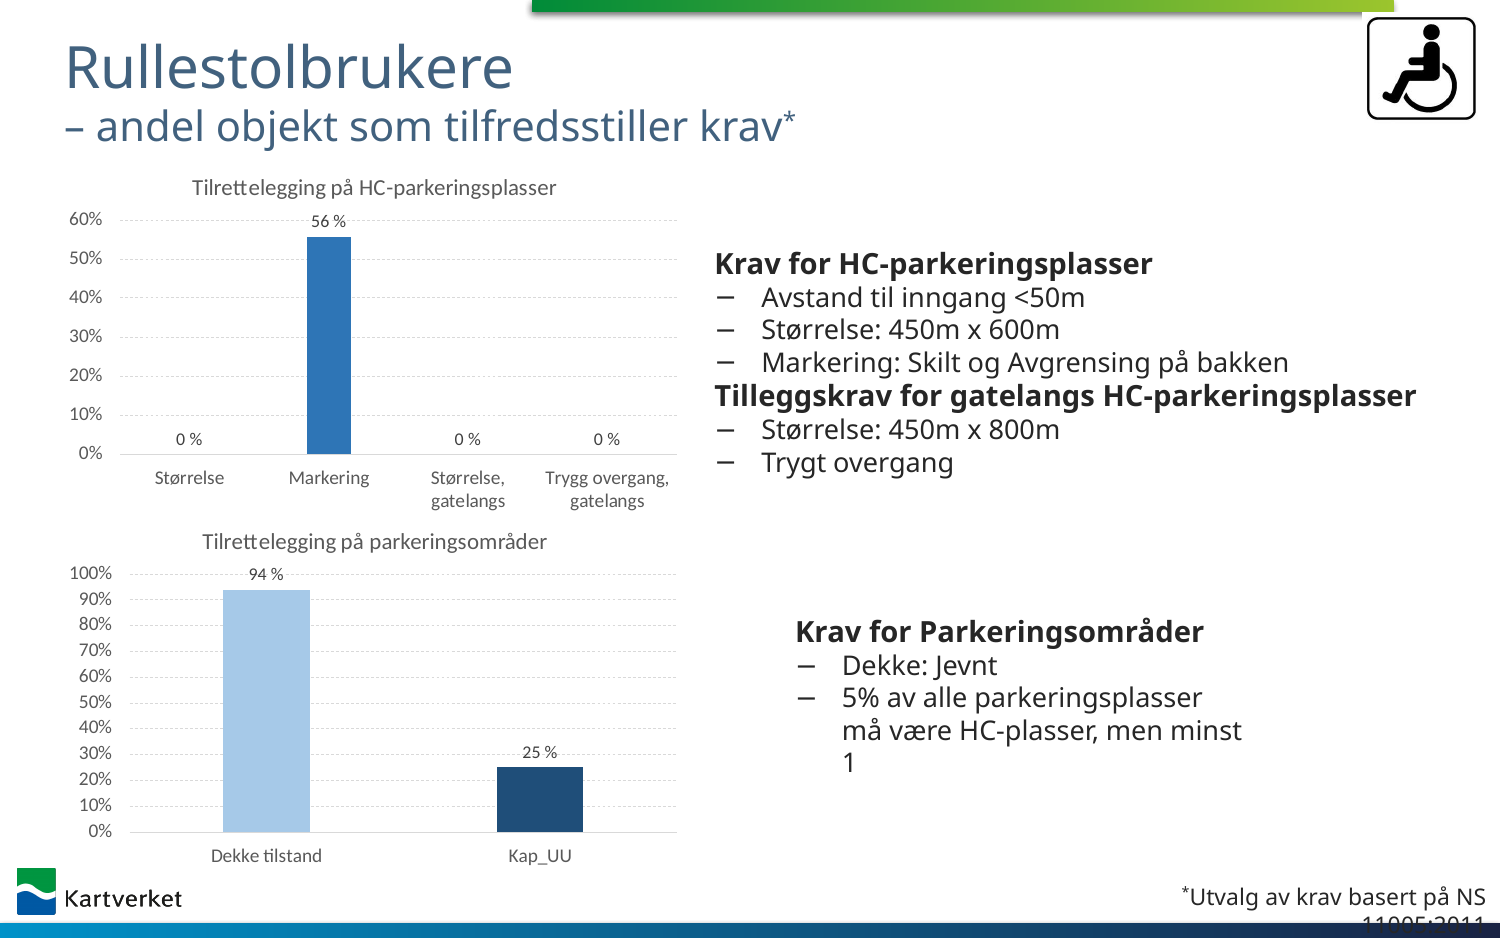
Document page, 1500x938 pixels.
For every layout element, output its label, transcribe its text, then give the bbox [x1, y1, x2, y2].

text_box Rullestolbrukere – andel objekt som tilfredsstiller krav* [49, 25, 1431, 158]
text_box Krav for Parkeringsområder Dekke: Jevnt 5% av alle parkeringsplasser må være HC-plasser, men minst 1 [780, 605, 1261, 786]
text_box Krav for HC-parkeringsplasser Avstand til inngang <50m Størrelse: 450m x 600m Markering: Skilt og Avgrensing på bakken Tilleggskrav for gatelangs HC-parkeringsplasser Størrelse: 450m x 800m Trygt overgang [699, 237, 1433, 485]
picture [62, 166, 688, 519]
text_box *Utvalg av krav basert på NS 11005:2011 [1068, 873, 1500, 938]
picture [1362, 12, 1481, 126]
picture [62, 520, 688, 874]
